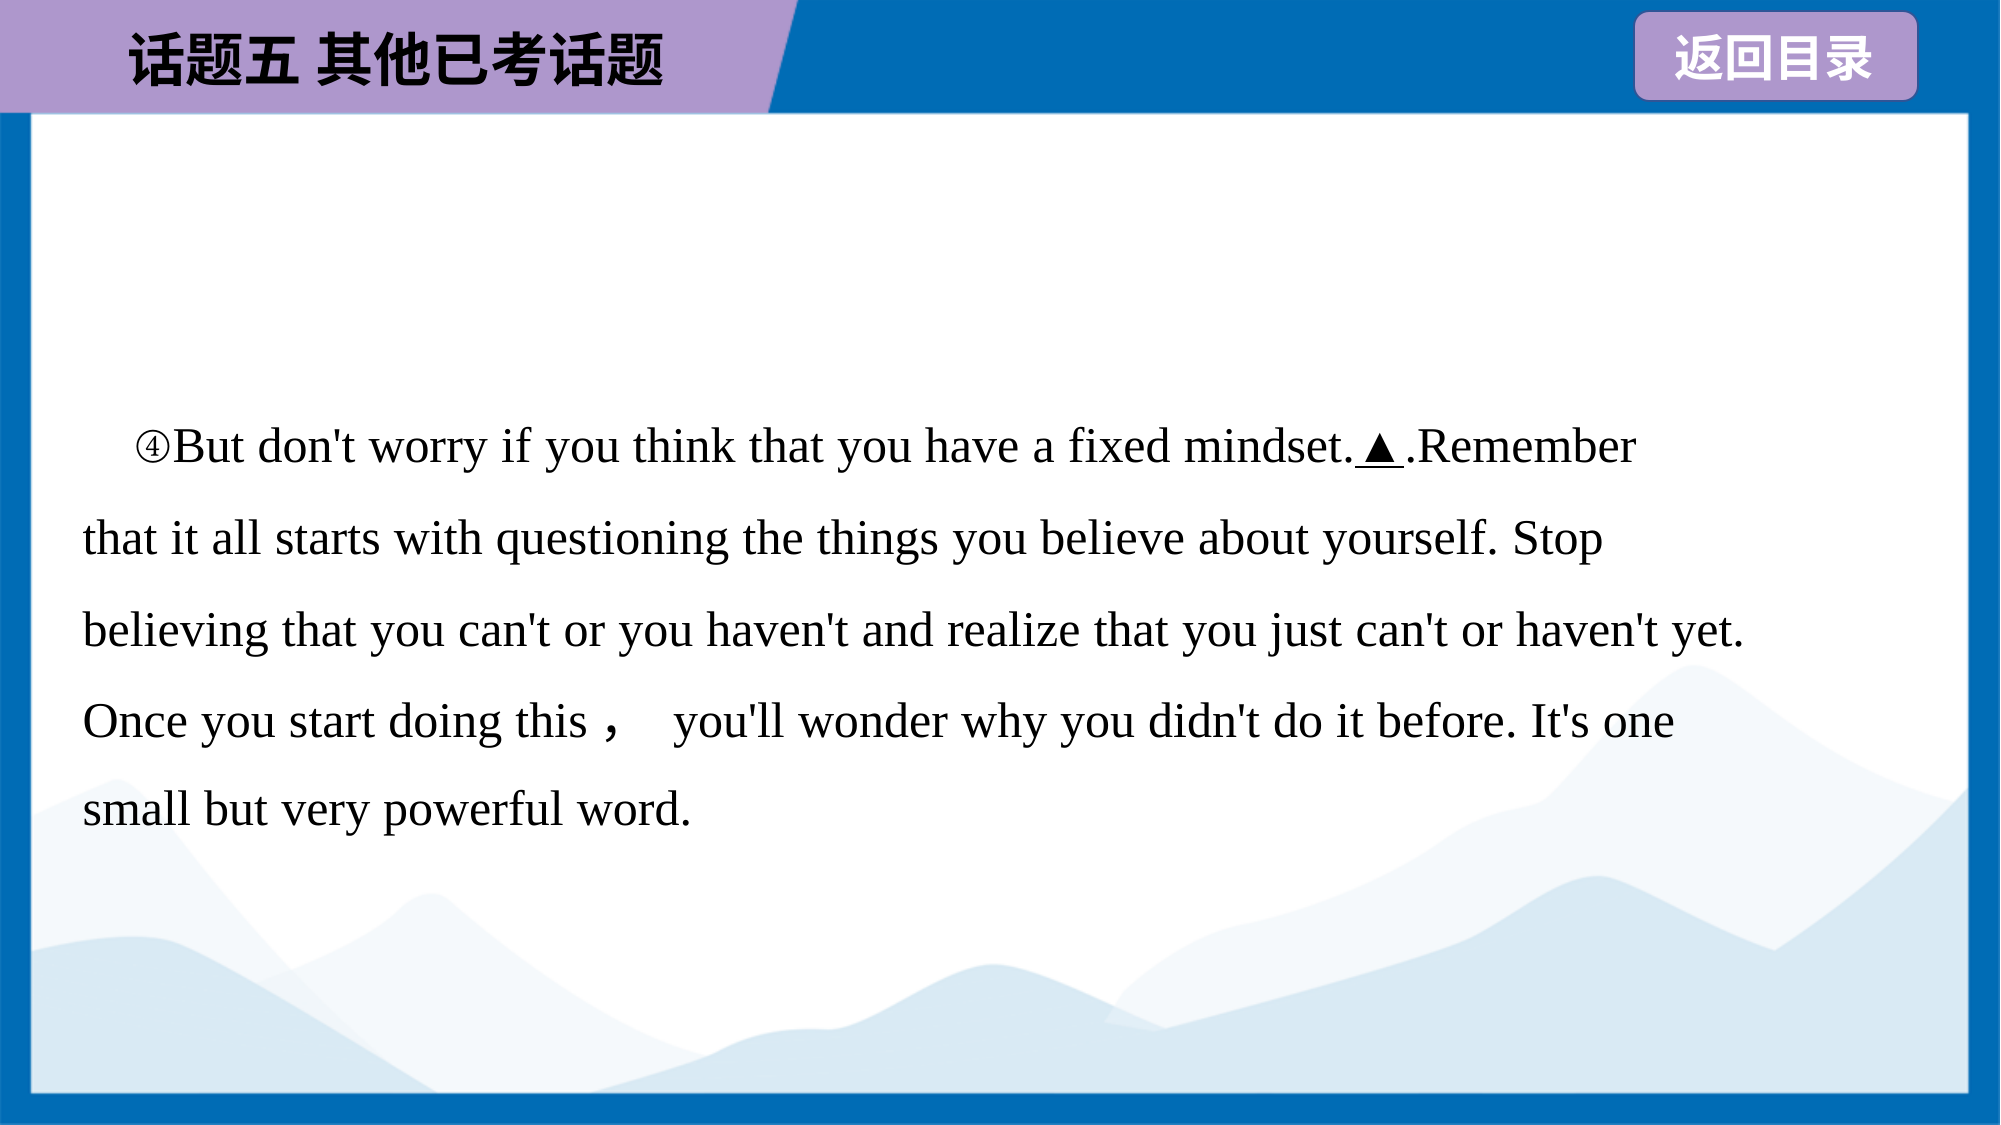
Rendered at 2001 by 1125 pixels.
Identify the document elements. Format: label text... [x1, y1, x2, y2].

picture [0, 0, 2000, 1125]
text_box ④But don't worry if you think that you have a fixed mindset.▲.Remember that it all starts with questioning the things you believe about yourself. Stop believing that you can't or you haven't and realize that you just can't or haven't yet. Once you start doing this， you'll wonder why you didn't do it before. It's one small but very powerful word. [82, 381, 1917, 826]
